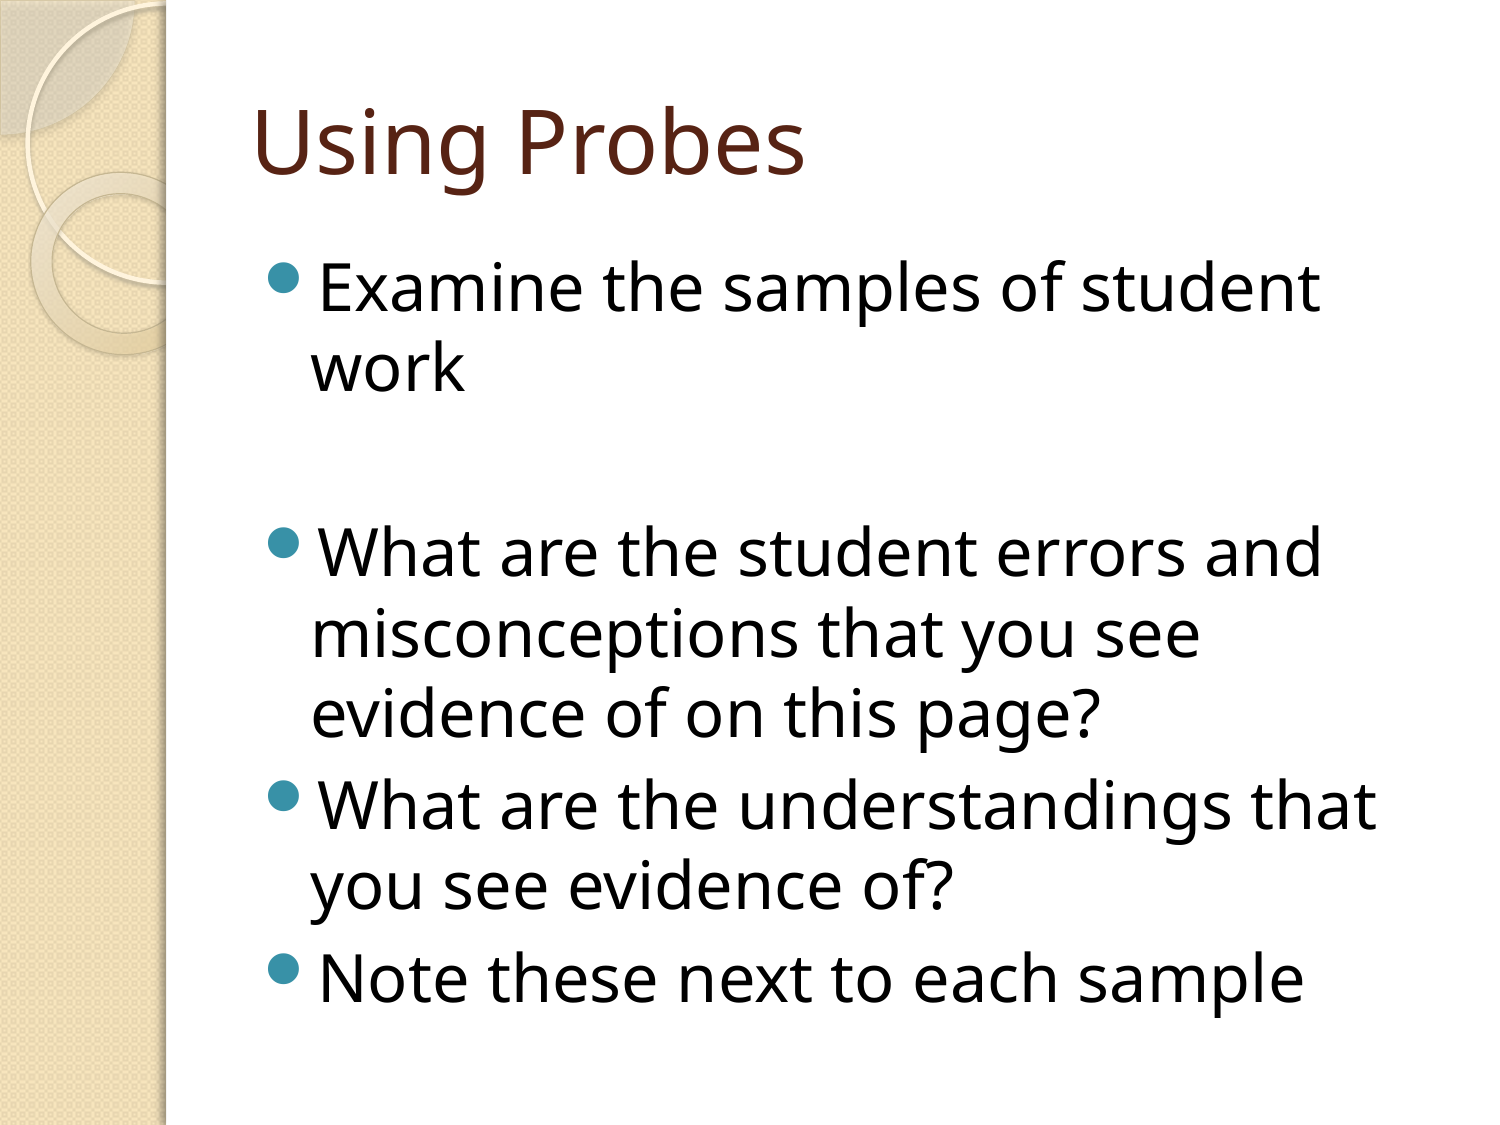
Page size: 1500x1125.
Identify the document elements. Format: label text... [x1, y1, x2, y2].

list Examine the samples of student work What are the student errors and misconceptions that you see evidence of on this page? What are the understandings that you see evidence of? Note these next to each sample [235, 237, 1466, 1025]
title Using Probes [235, 45, 1466, 233]
